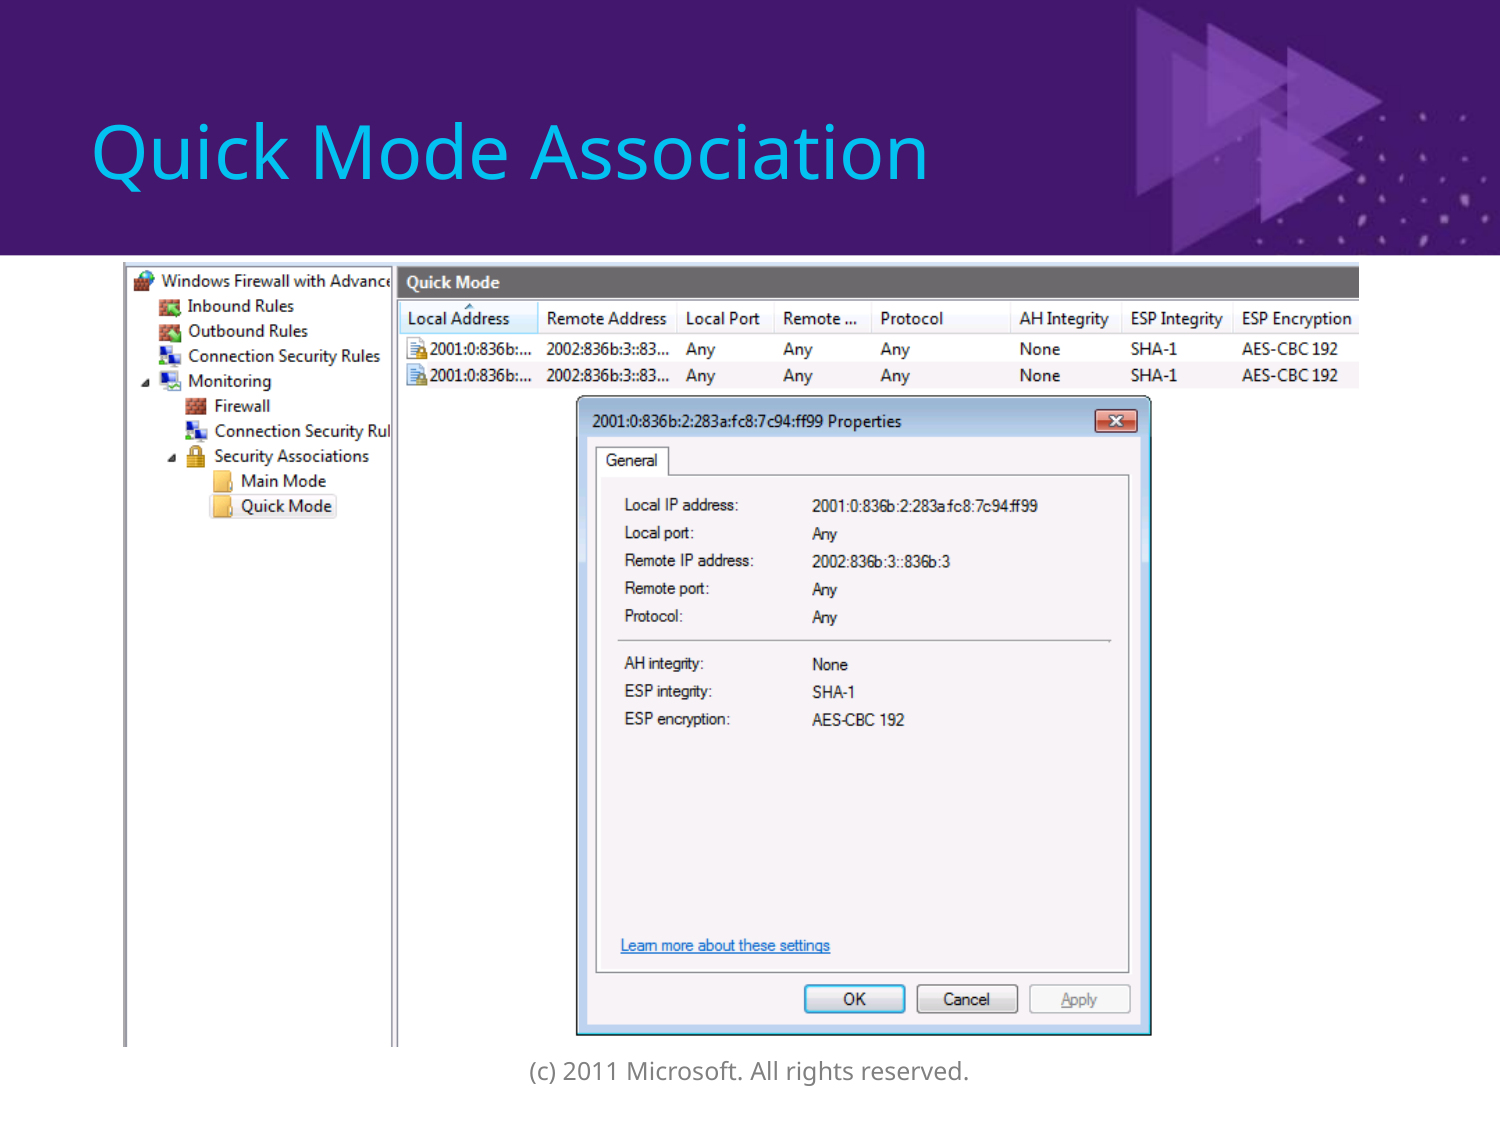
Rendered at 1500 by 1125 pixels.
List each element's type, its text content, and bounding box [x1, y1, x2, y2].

title Quick Mode Association [75, 56, 1425, 244]
picture [0, 0, 1500, 255]
footer (c) 2011 Microsoft. All rights reserved. [512, 1056, 988, 1103]
picture [123, 261, 1359, 1047]
